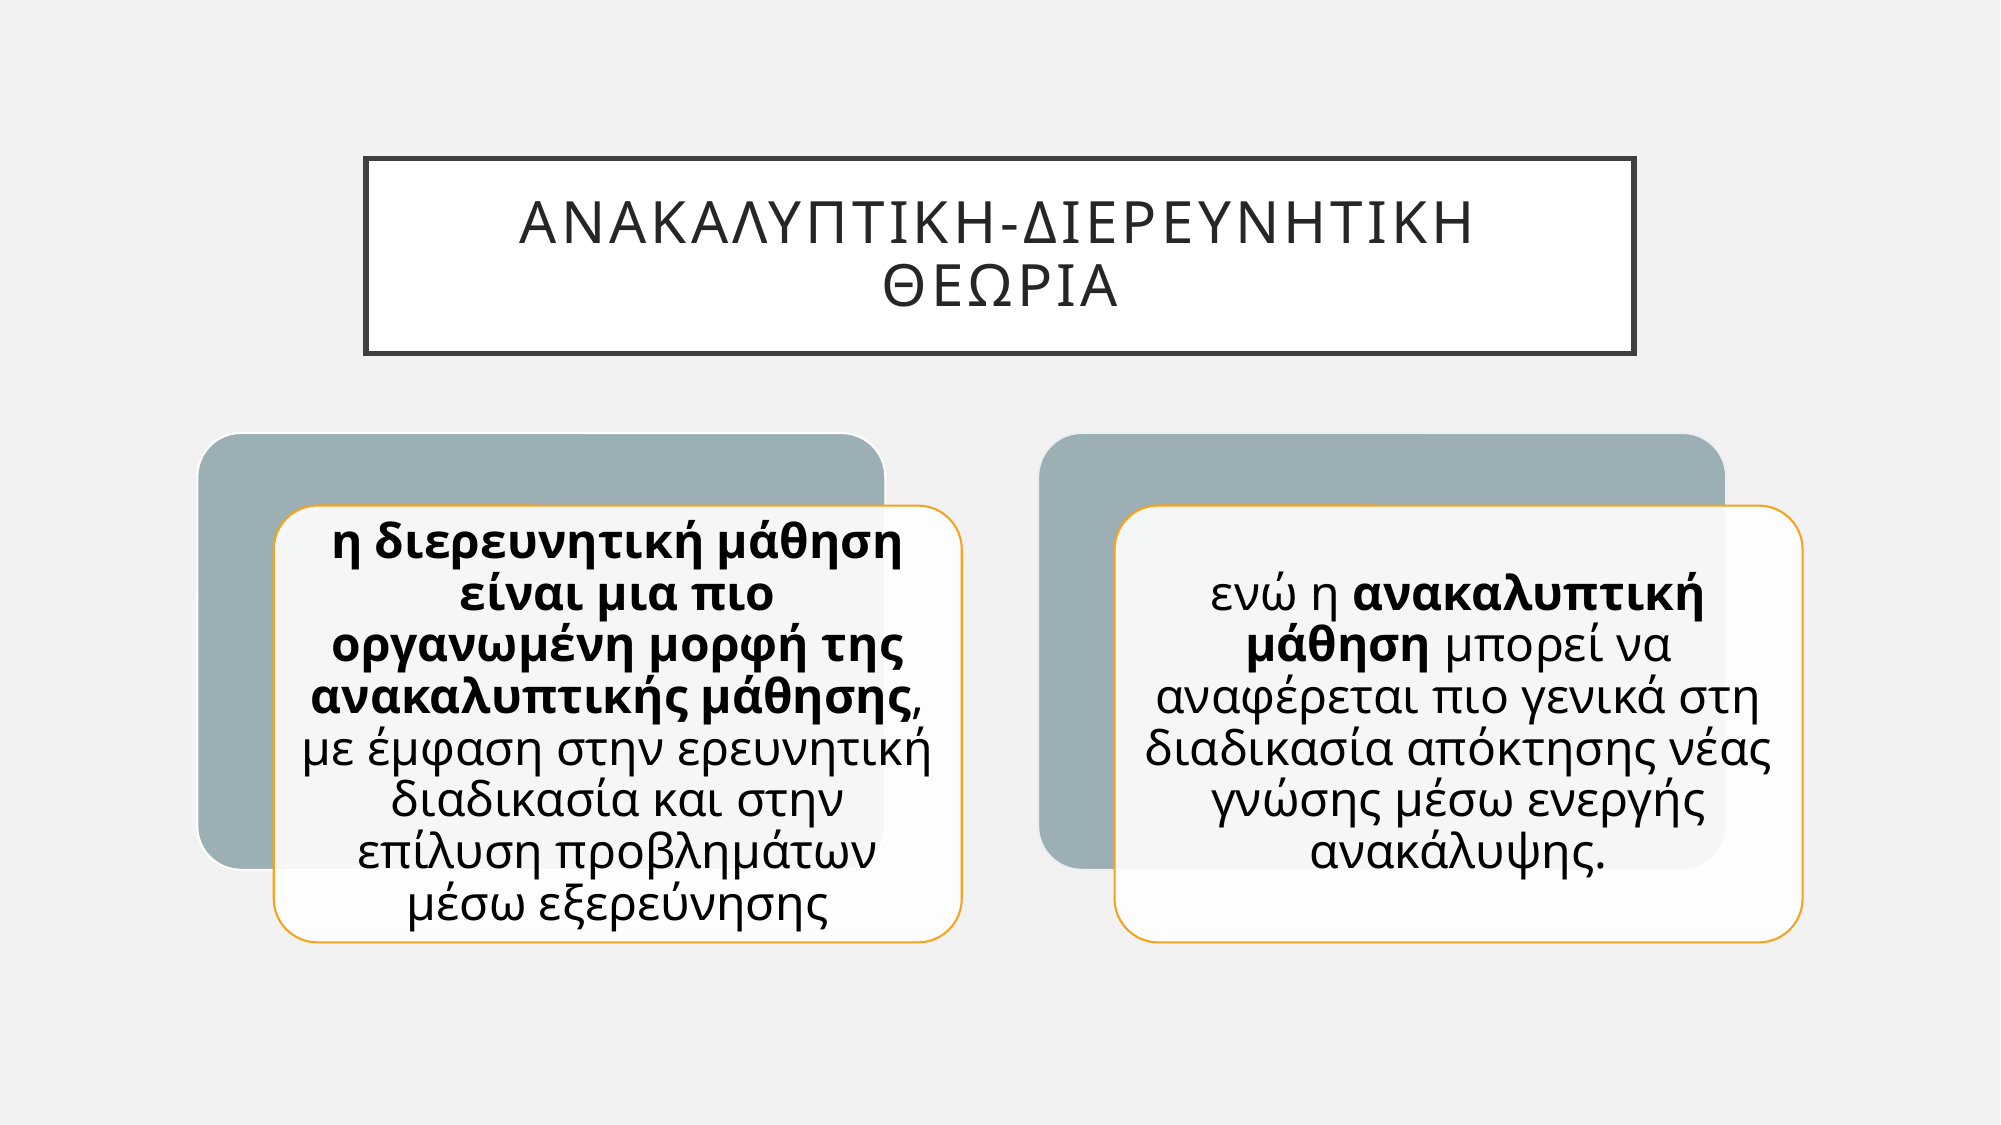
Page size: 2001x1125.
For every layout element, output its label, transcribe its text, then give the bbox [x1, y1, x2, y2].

title Ανακαλυπτικη-διερευνητικη θεωρια [363, 156, 1637, 356]
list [158, 432, 1842, 943]
